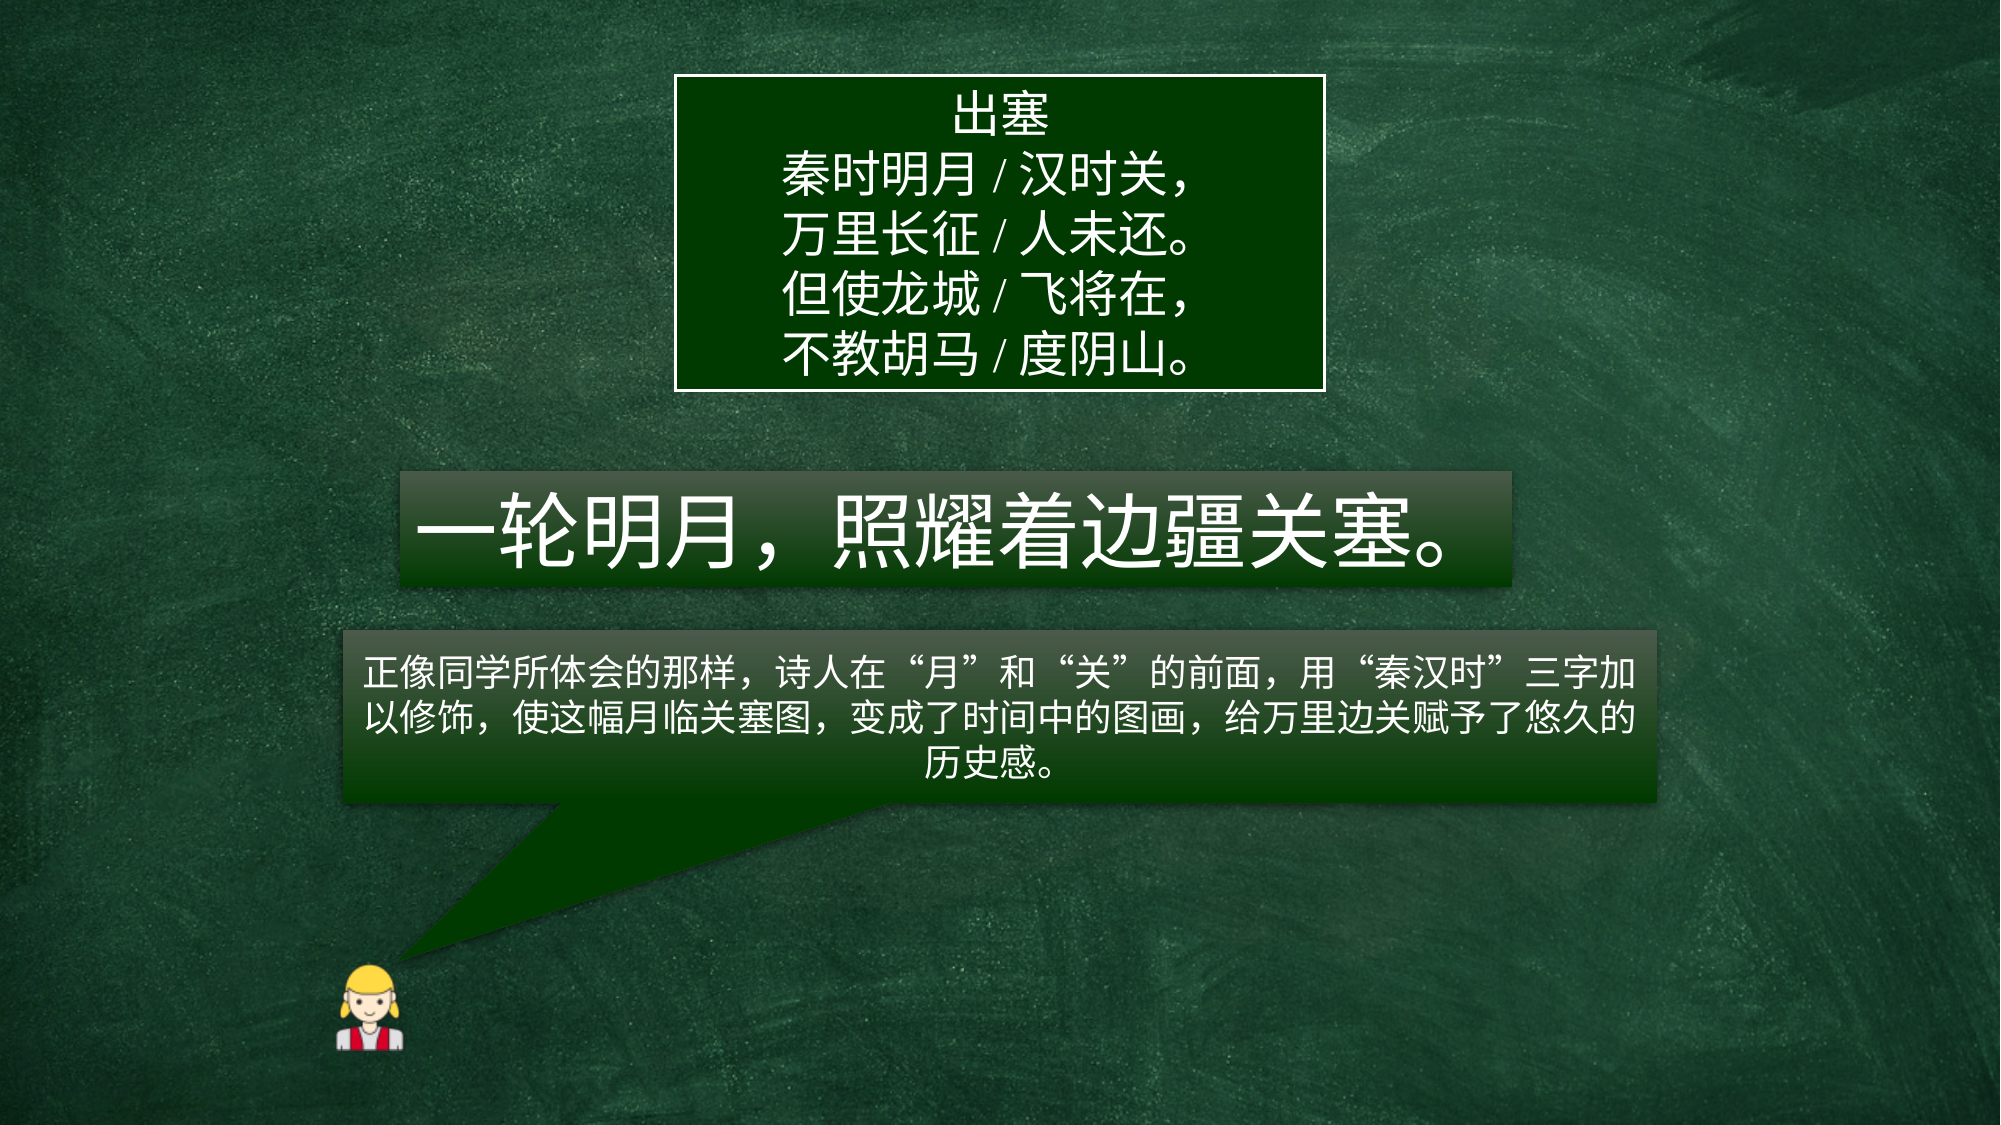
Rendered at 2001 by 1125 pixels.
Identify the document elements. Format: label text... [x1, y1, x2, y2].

text_box 正像同学所体会的那样，诗人在“月”和“关”的前面，用“秦汉时”三字加以修饰，使这幅月临关塞图，变成了时间中的图画，给万里边关赋予了悠久的历史感。 [342, 630, 1658, 962]
text_box 一轮明月，照耀着边疆关塞。 [399, 471, 1512, 587]
picture [0, 0, 2000, 1125]
text_box 出塞 秦时明月/汉时关， 万里长征/人未还。 但使龙城/飞将在， 不教胡马/度阴山。 [674, 74, 1326, 392]
